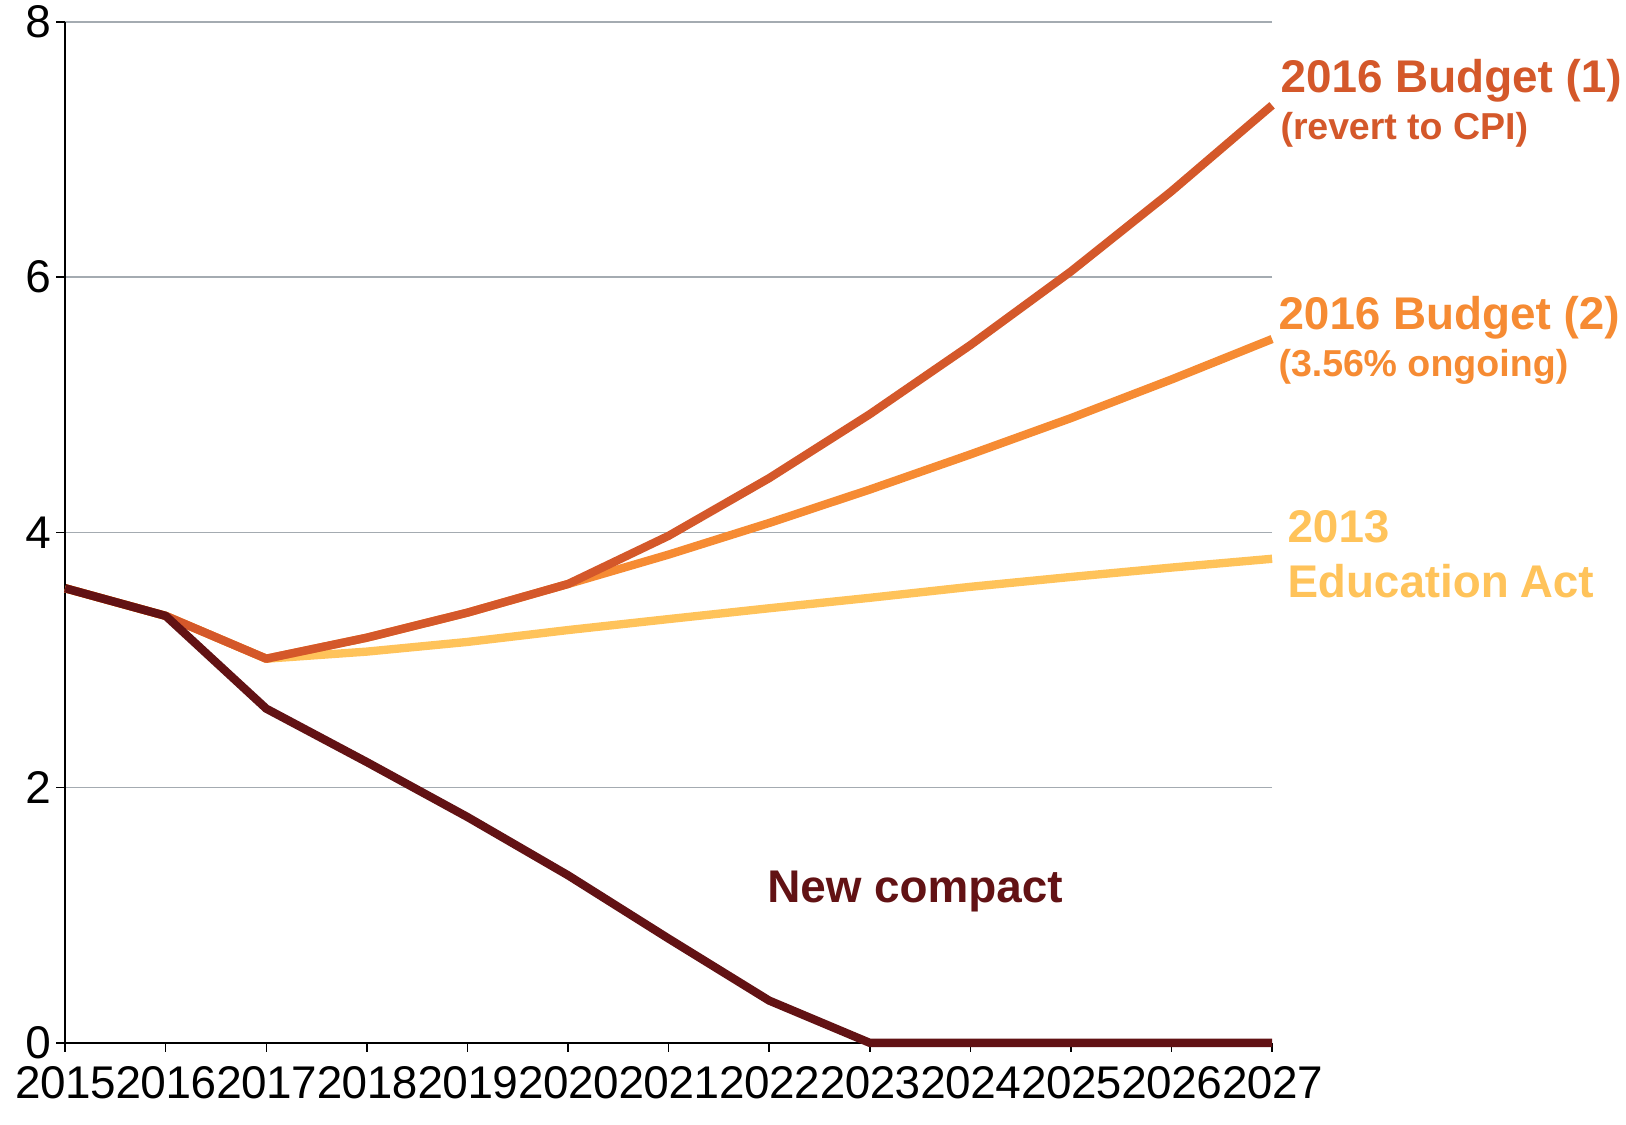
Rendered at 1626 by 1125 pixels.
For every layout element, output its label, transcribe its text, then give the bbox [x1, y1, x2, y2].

text_box 2013 Education Act [1571, 489, 1625, 614]
chart [0, 0, 1566, 1125]
text_box 2016 Budget (1) (revert to CPI) [1571, 40, 1625, 153]
text_box 2016 Budget (2) (3.56% ongoing) [1571, 277, 1625, 390]
